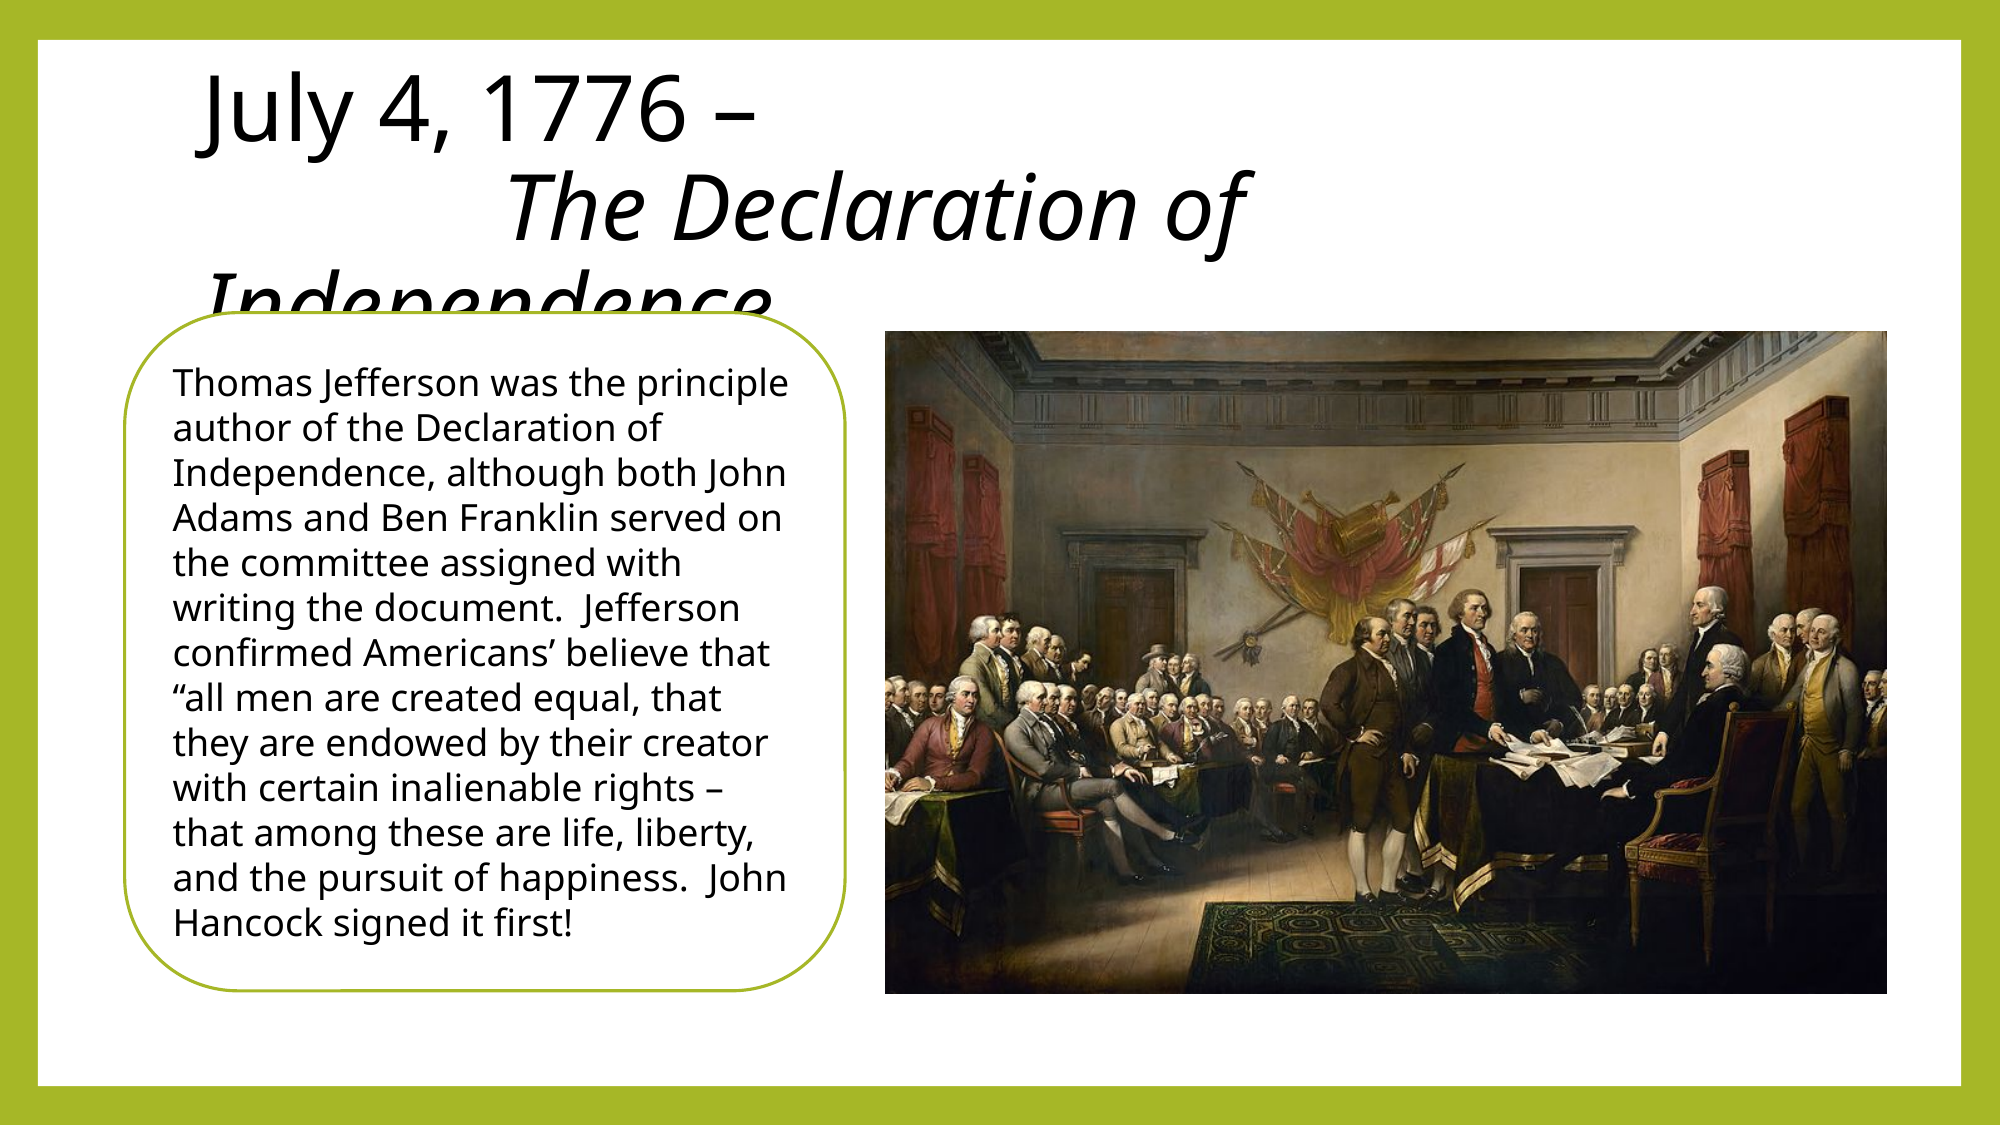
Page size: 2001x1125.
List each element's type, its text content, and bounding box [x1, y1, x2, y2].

title July 4, 1776 – The Declaration of Independence [187, 99, 1808, 323]
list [884, 330, 1888, 994]
text_box Thomas Jefferson was the principle author of the Declaration of Independence, although both John Adams and Ben Franklin served on the committee assigned with writing the document. Jefferson confirmed Americans’ believe that “all men are created equal, that they are endowed by their creator with certain inalienable rights – that among these are life, liberty, and the pursuit of happiness. John Hancock signed it first! [123, 311, 847, 993]
